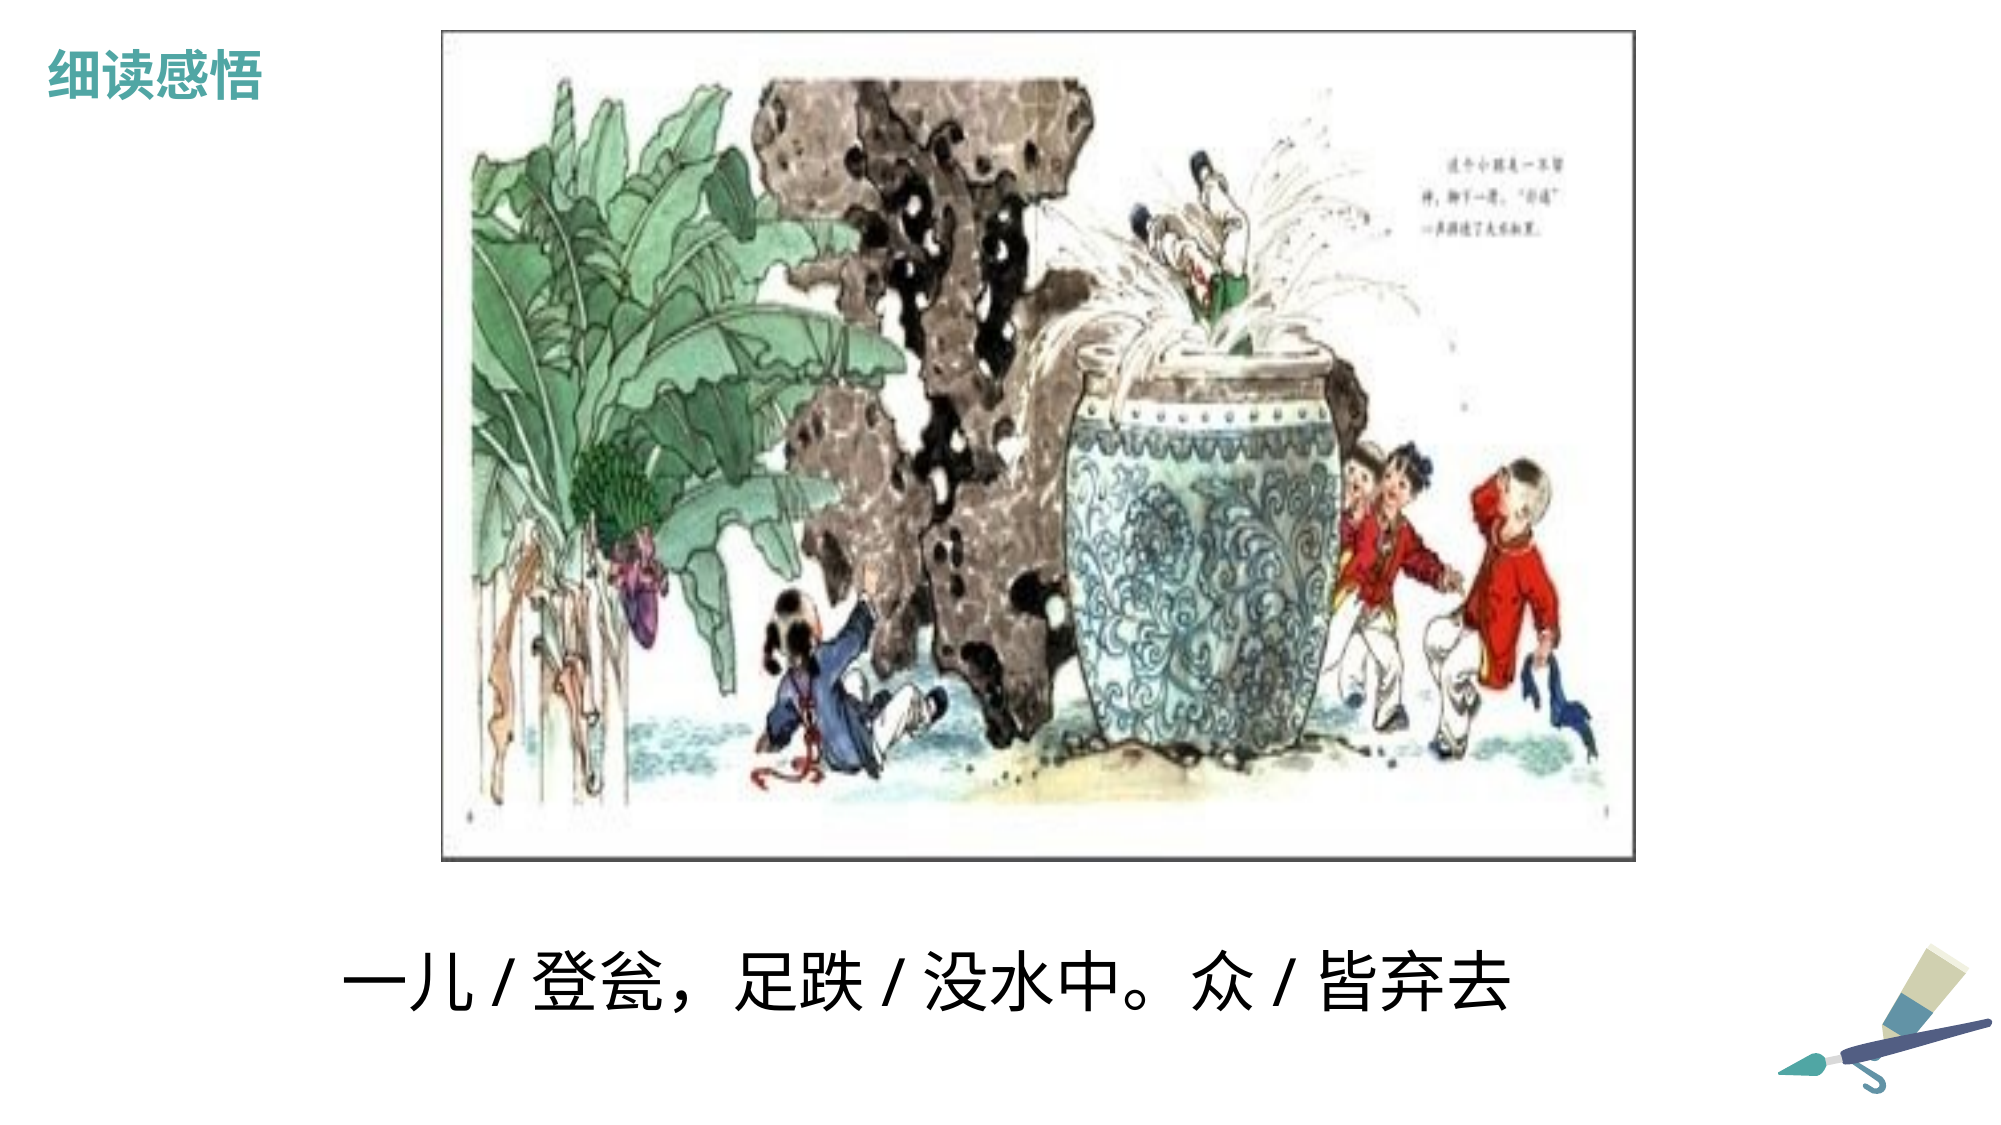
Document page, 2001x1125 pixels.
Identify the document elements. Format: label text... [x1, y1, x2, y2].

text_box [1811, 945, 1974, 1125]
picture [441, 30, 1636, 862]
text_box 一儿/登瓮，足跌/没水中。众/皆弃去 [252, 892, 2000, 1028]
text_box 细读感悟 [32, 33, 347, 114]
